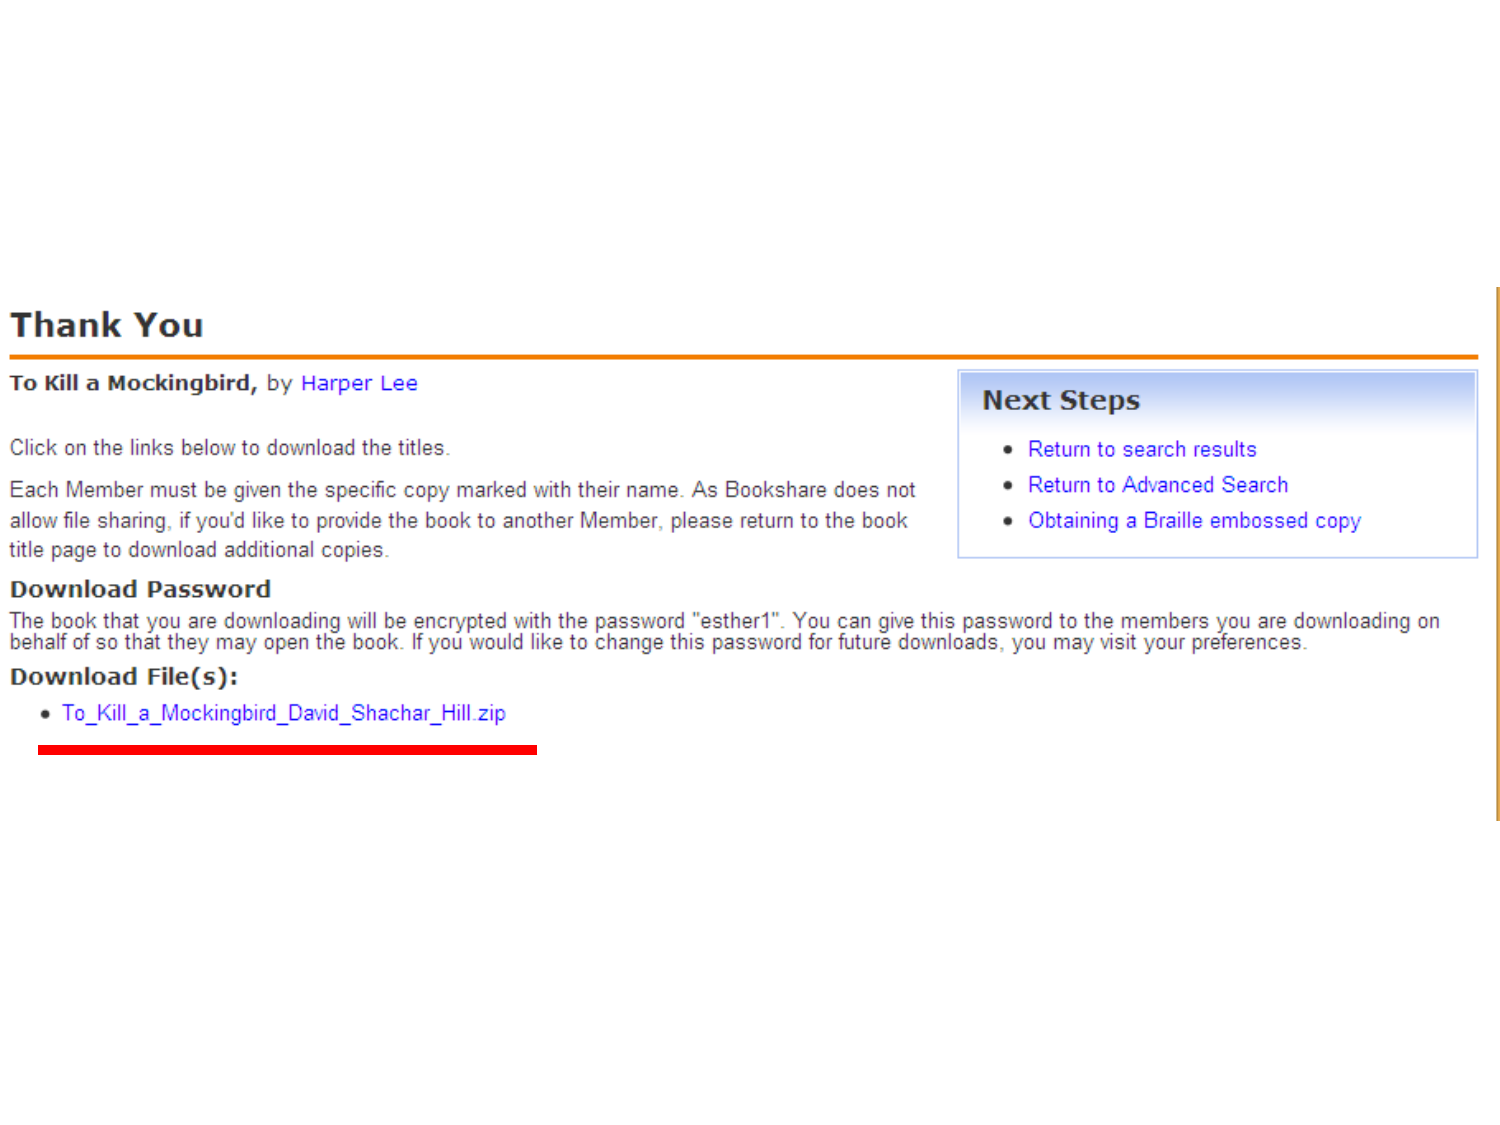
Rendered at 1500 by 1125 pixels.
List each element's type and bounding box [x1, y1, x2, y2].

picture [0, 287, 1500, 821]
